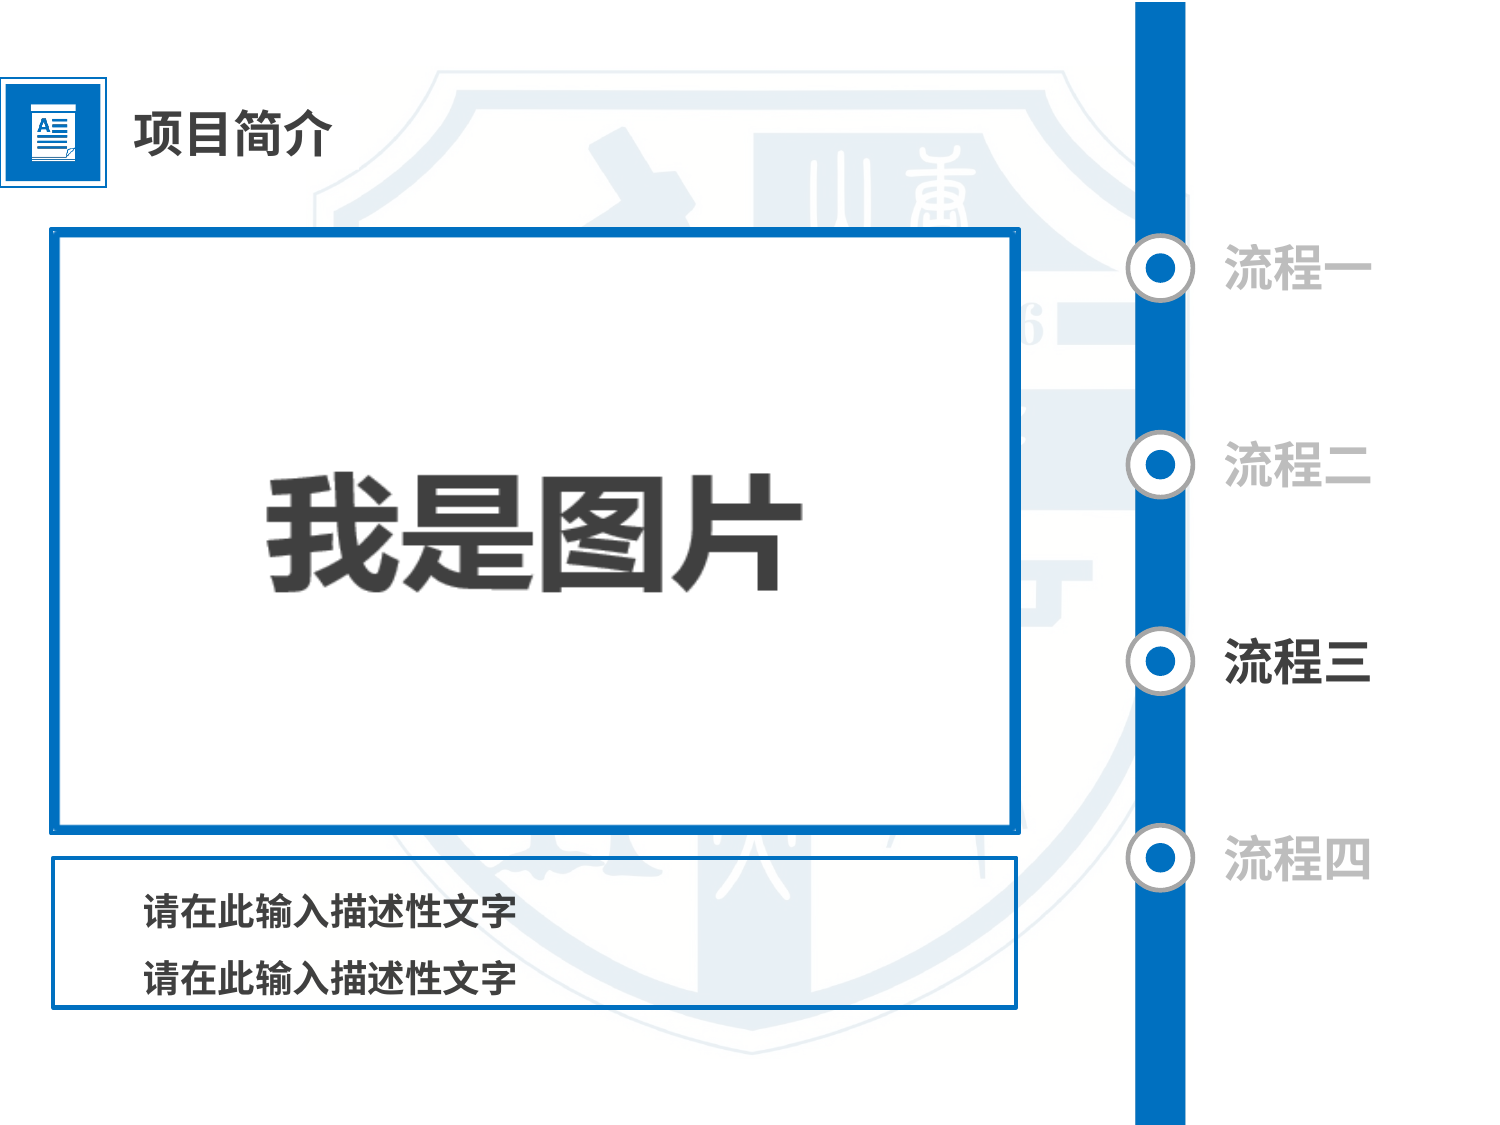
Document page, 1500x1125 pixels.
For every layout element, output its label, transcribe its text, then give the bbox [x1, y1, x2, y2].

text_box 流程三 [1208, 623, 1449, 698]
text_box 流程一 [1208, 229, 1449, 304]
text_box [1127, 1, 1193, 1125]
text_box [0, 78, 107, 188]
text_box 流程四 [1208, 819, 1449, 895]
text_box 流程二 [1208, 426, 1449, 501]
text_box 项目简介 [119, 94, 359, 170]
picture [53, 231, 1017, 832]
text_box 请在此输入描述性文字 请在此输入描述性文字 [53, 857, 1017, 1008]
